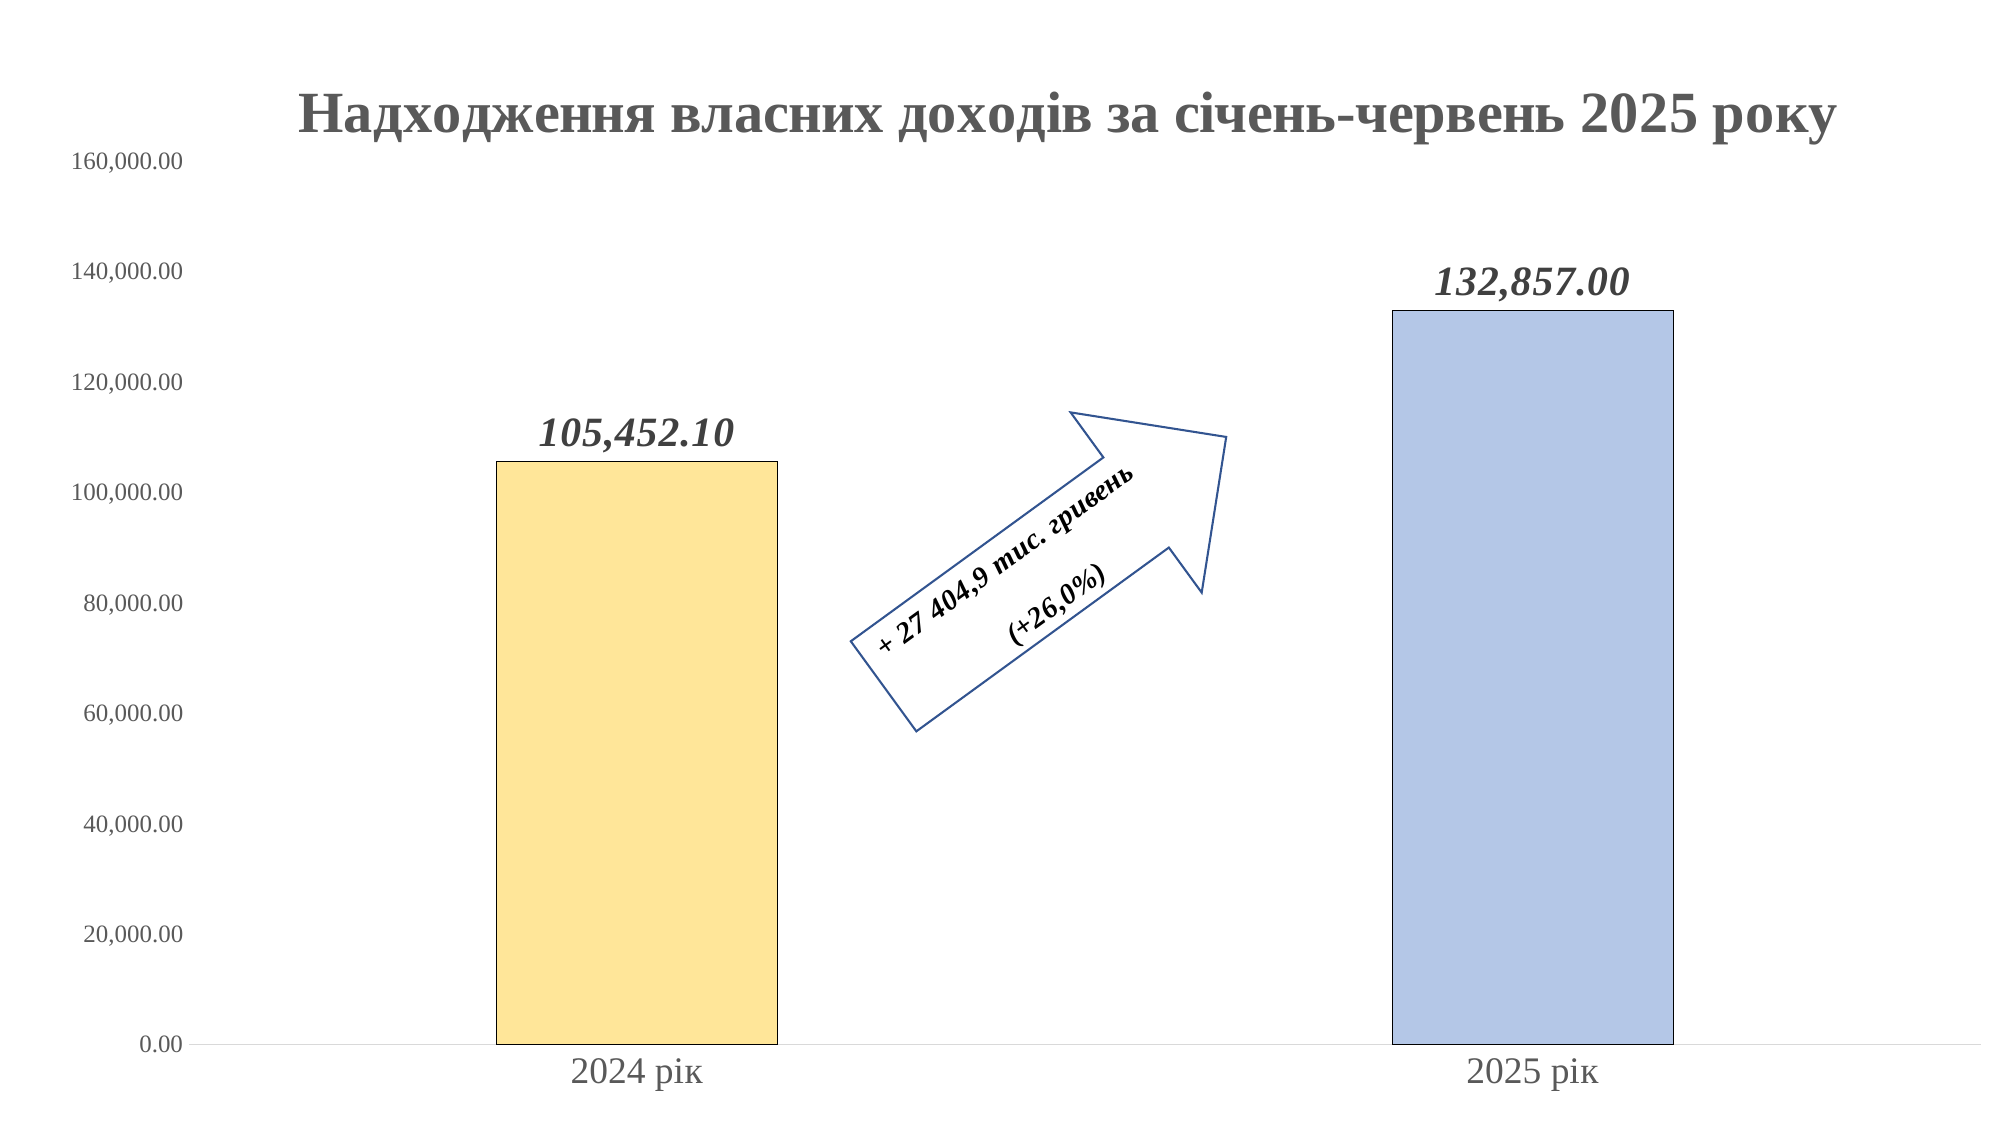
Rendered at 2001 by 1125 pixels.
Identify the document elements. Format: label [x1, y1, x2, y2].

chart [18, 12, 1982, 1114]
